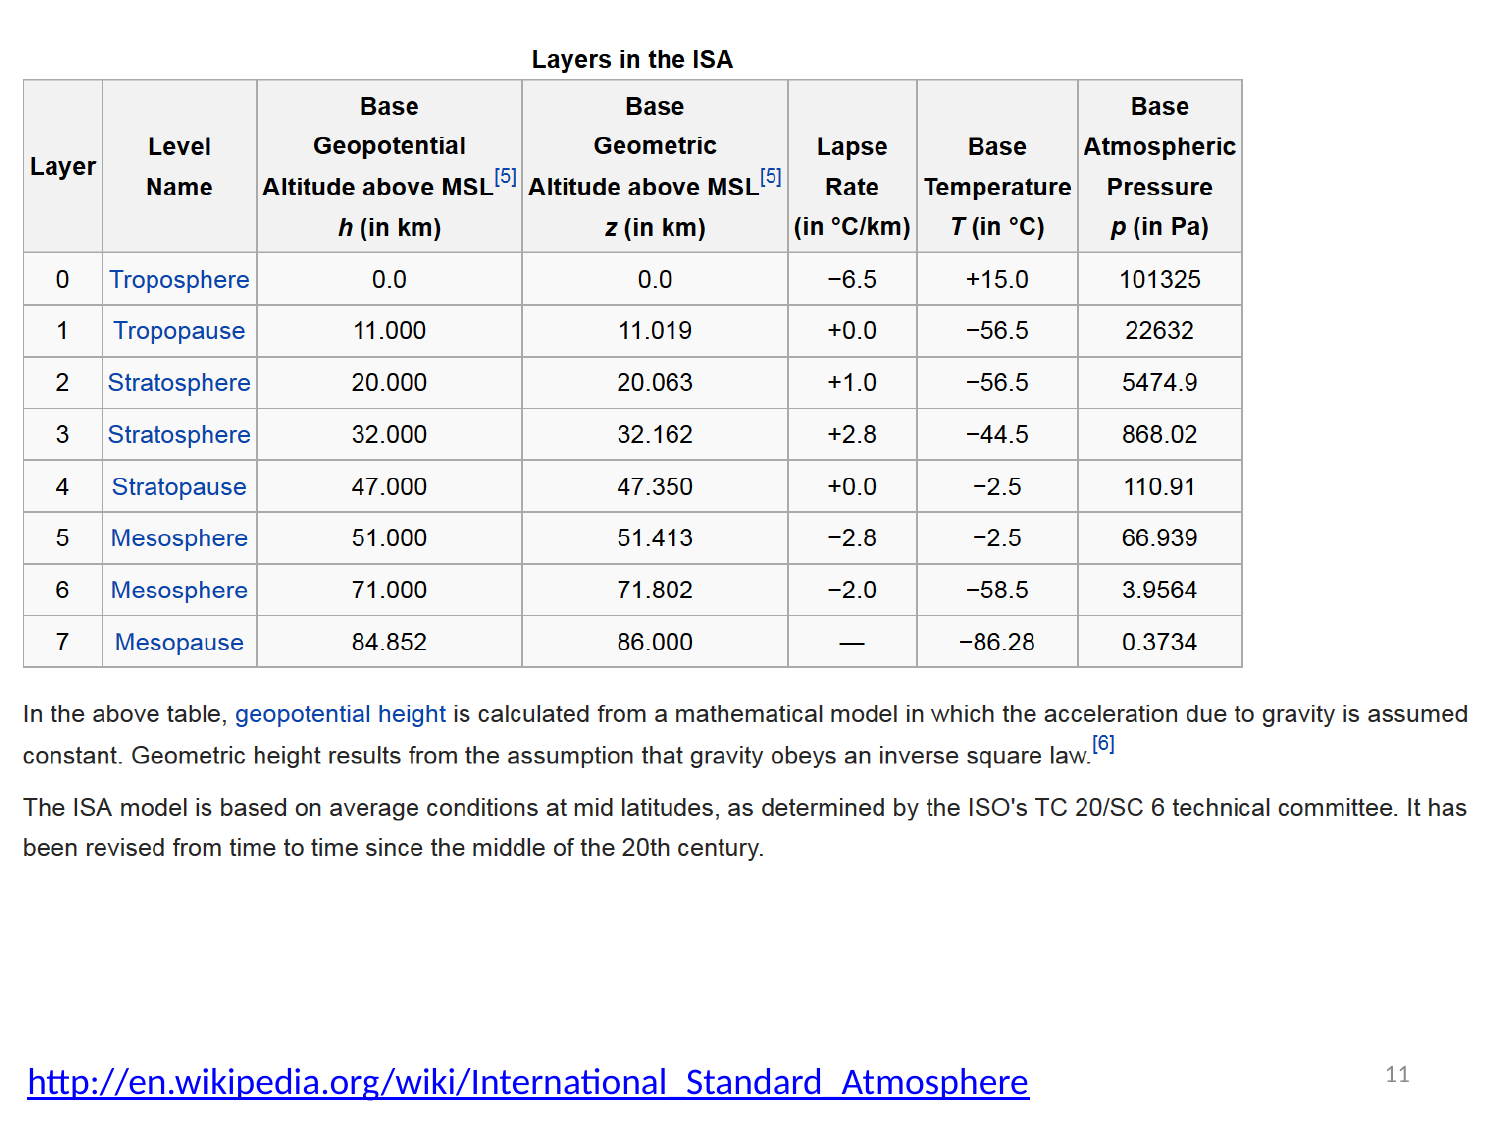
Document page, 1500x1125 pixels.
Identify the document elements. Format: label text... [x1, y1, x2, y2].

picture [0, 24, 1498, 877]
text_box http://en.wikipedia.org/wiki/International_Standard_Atmosphere [12, 1049, 1200, 1110]
slide_number 11 [1074, 1042, 1425, 1103]
